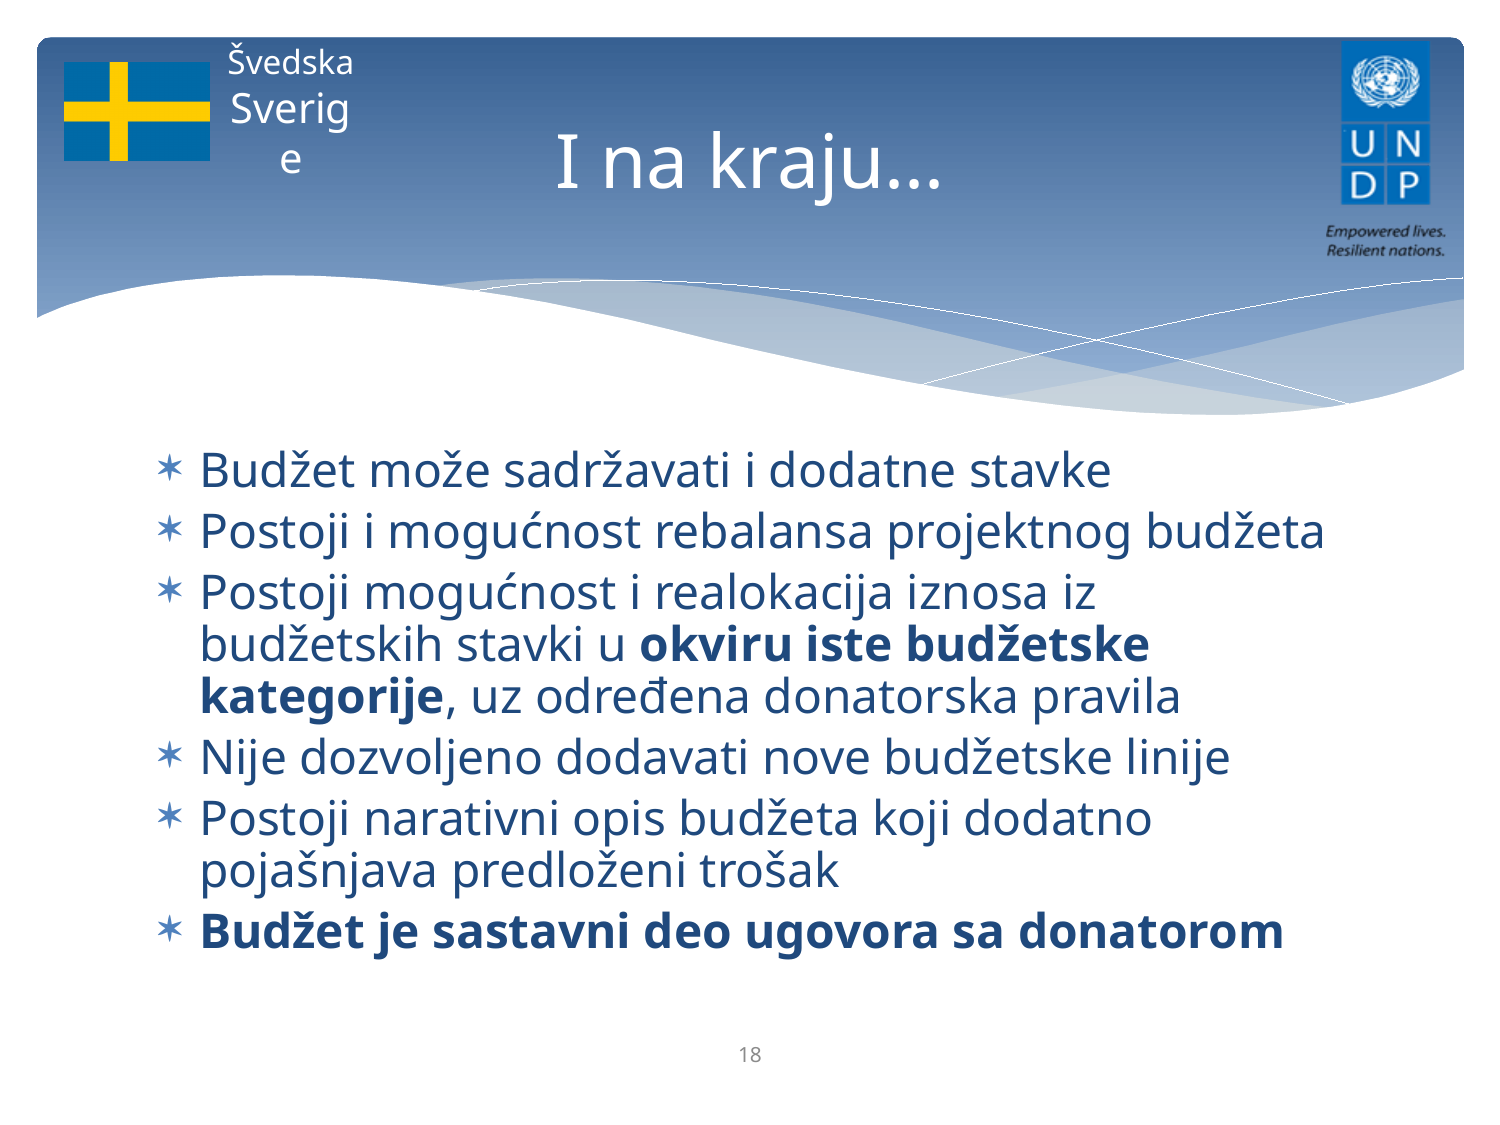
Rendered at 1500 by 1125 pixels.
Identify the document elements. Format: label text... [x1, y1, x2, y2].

picture [1326, 41, 1449, 281]
list Budžet može sadržavati i dodatne stavke Postoji i mogućnost rebalansa projektnog budžeta Postoji mogućnost i realokacija iznosa iz budžetskih stavki u okviru iste budžetske kategorije, uz određena donatorska pravila Nije dozvoljeno dodavati nove budžetske linije Postoji narativni opis budžeta koji dodatno pojašnjava predloženi trošak Budžet je sastavni deo ugovora sa donatorom [143, 438, 1359, 1005]
title I na kraju... [75, 55, 1320, 261]
picture [64, 62, 210, 162]
slide_number 18 [654, 1025, 846, 1086]
text_box Švedska Sverige [210, 61, 378, 162]
